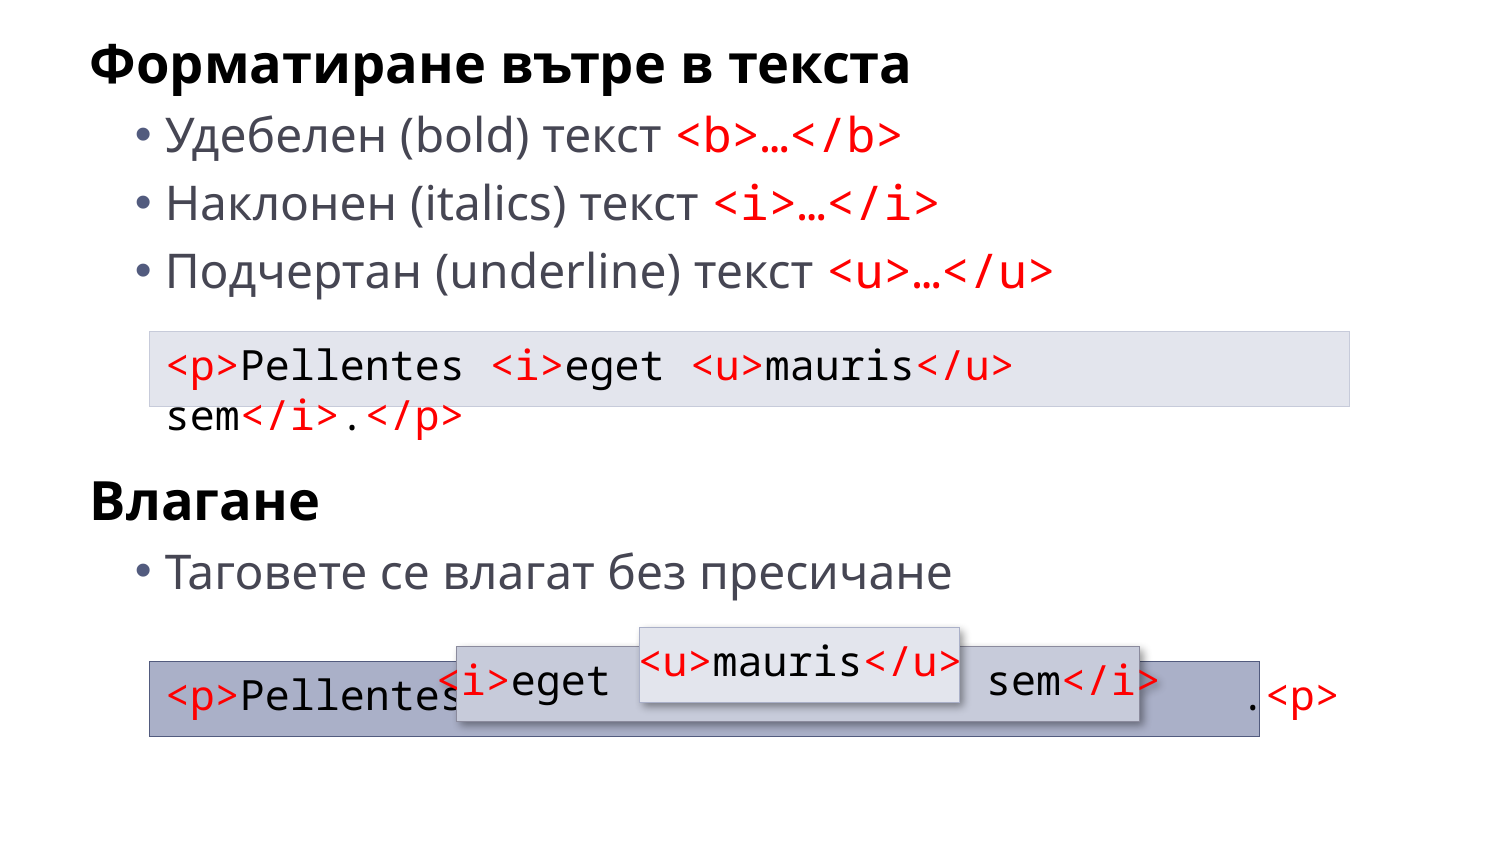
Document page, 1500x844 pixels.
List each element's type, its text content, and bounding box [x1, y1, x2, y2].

text_box <p>Pellentes <i>eget <u>mauris</u> sem</i>.</p> [149, 331, 1350, 407]
text_box <u>mauris</u> [639, 627, 960, 703]
list Форматиране вътре в текста Удебелен (bold) текст <b>…</b> Наклонен (italics) текст <i>…</i> Подчертан (underline) текст <u>…</u> Влагане Таговете се влагат без пресичане [75, 21, 1475, 835]
text_box <p>Pellentes .<p> [149, 661, 1260, 737]
text_box <i>eget sem</i> [456, 646, 1140, 722]
